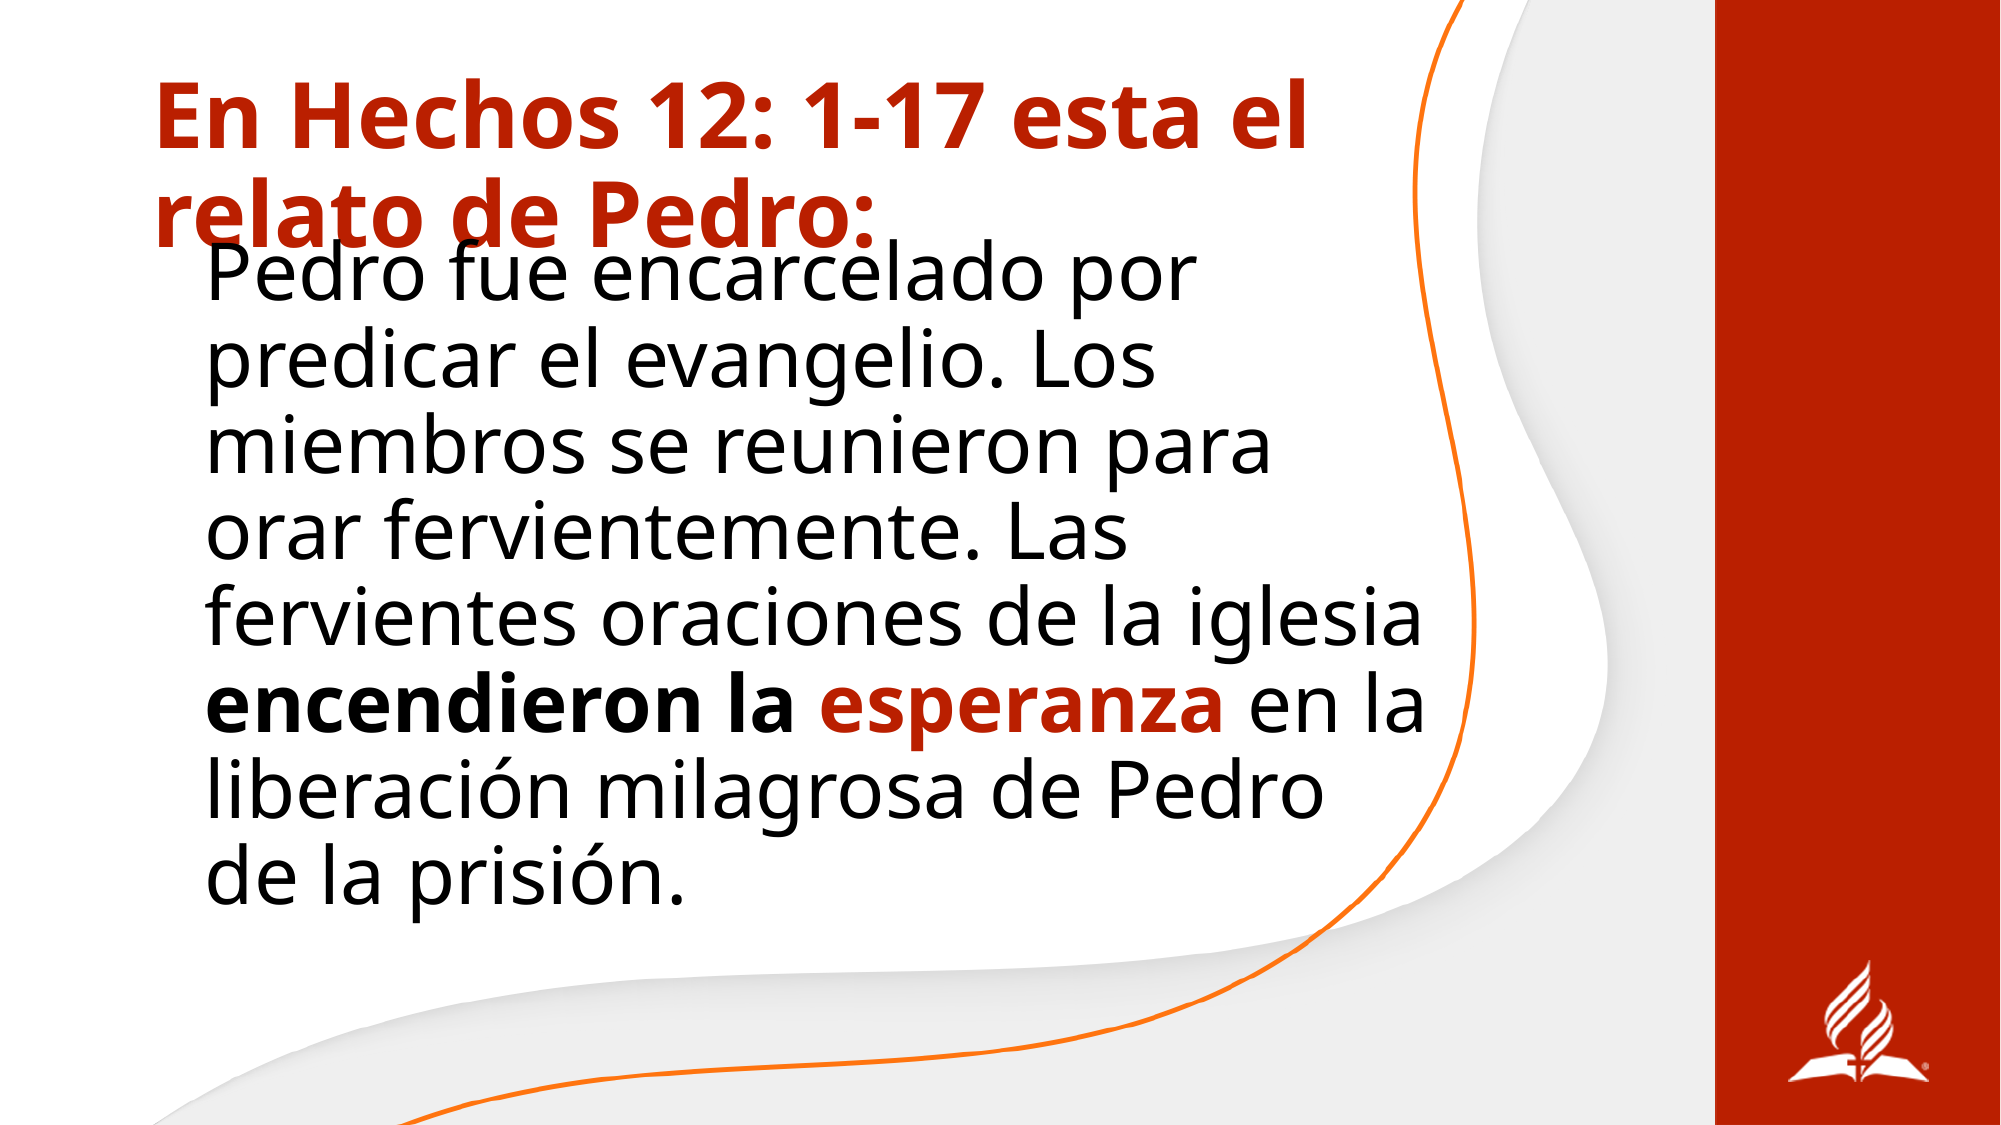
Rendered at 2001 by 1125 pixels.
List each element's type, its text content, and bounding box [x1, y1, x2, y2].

picture [0, 0, 2001, 1125]
list Pedro fue encarcelado por predicar el evangelio. Los miembros se reunieron para orar fervientemente. Las fervientes oraciones de la iglesia encendieron la esperanza en la liberación milagrosa de Pedro de la prisión. [189, 219, 1450, 934]
title En Hechos 12: 1-17 esta el relato de Pedro: [137, 59, 1385, 278]
